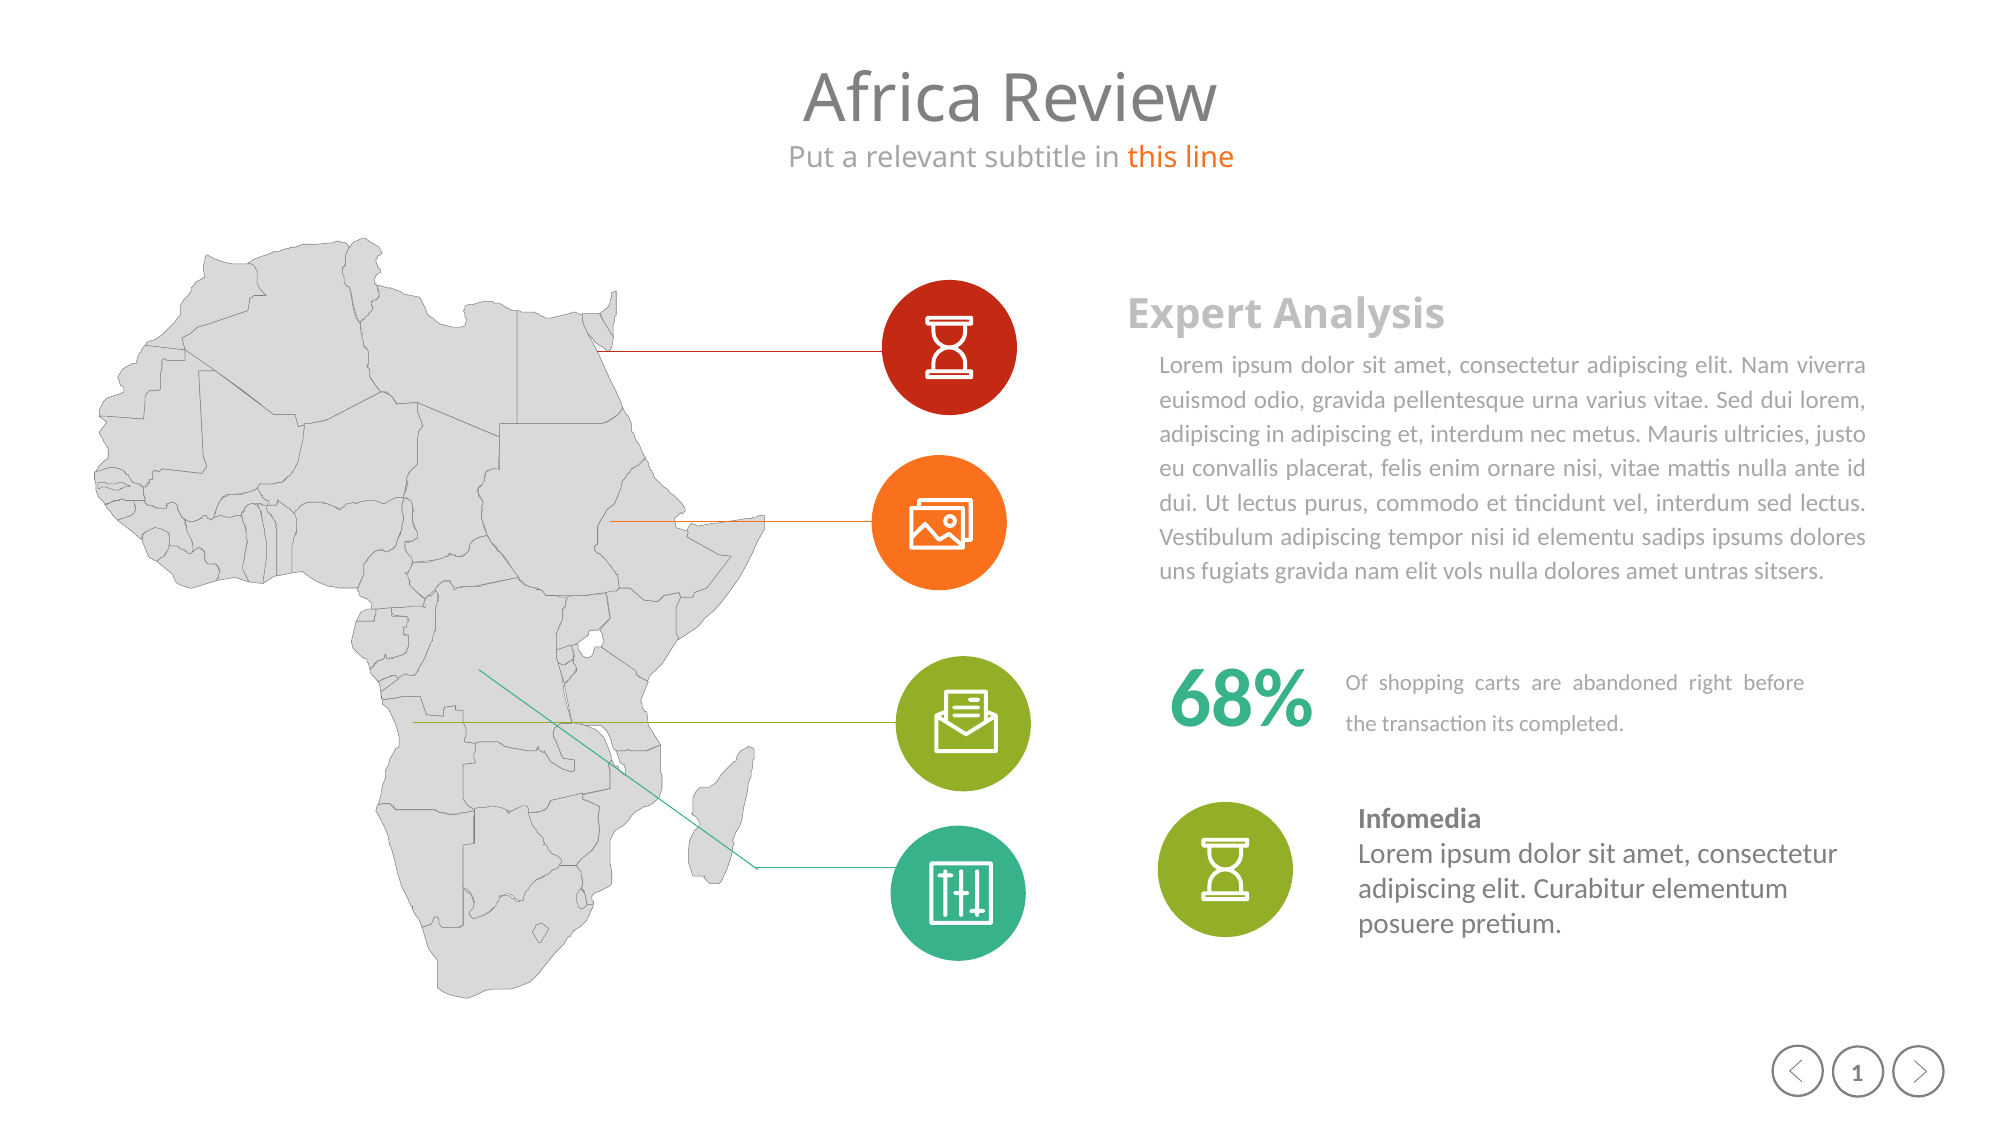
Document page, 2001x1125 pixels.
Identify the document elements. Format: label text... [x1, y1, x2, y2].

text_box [1771, 1044, 1824, 1098]
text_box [871, 455, 1007, 591]
text_box Infomedia Lorem ipsum dolor sit amet, consectetur adipiscing elit. Curabitur elementum posuere pretium. [1343, 791, 1883, 943]
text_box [1144, 279, 1883, 753]
text_box Africa Review [148, 28, 1874, 134]
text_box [890, 825, 1026, 961]
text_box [478, 669, 900, 870]
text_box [94, 238, 765, 999]
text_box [1893, 1045, 1945, 1098]
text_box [1157, 801, 1293, 938]
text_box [895, 656, 1031, 792]
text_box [881, 279, 1017, 416]
text_box Put a relevant subtitle in this line [148, 134, 1874, 192]
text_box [1824, 1045, 1893, 1098]
